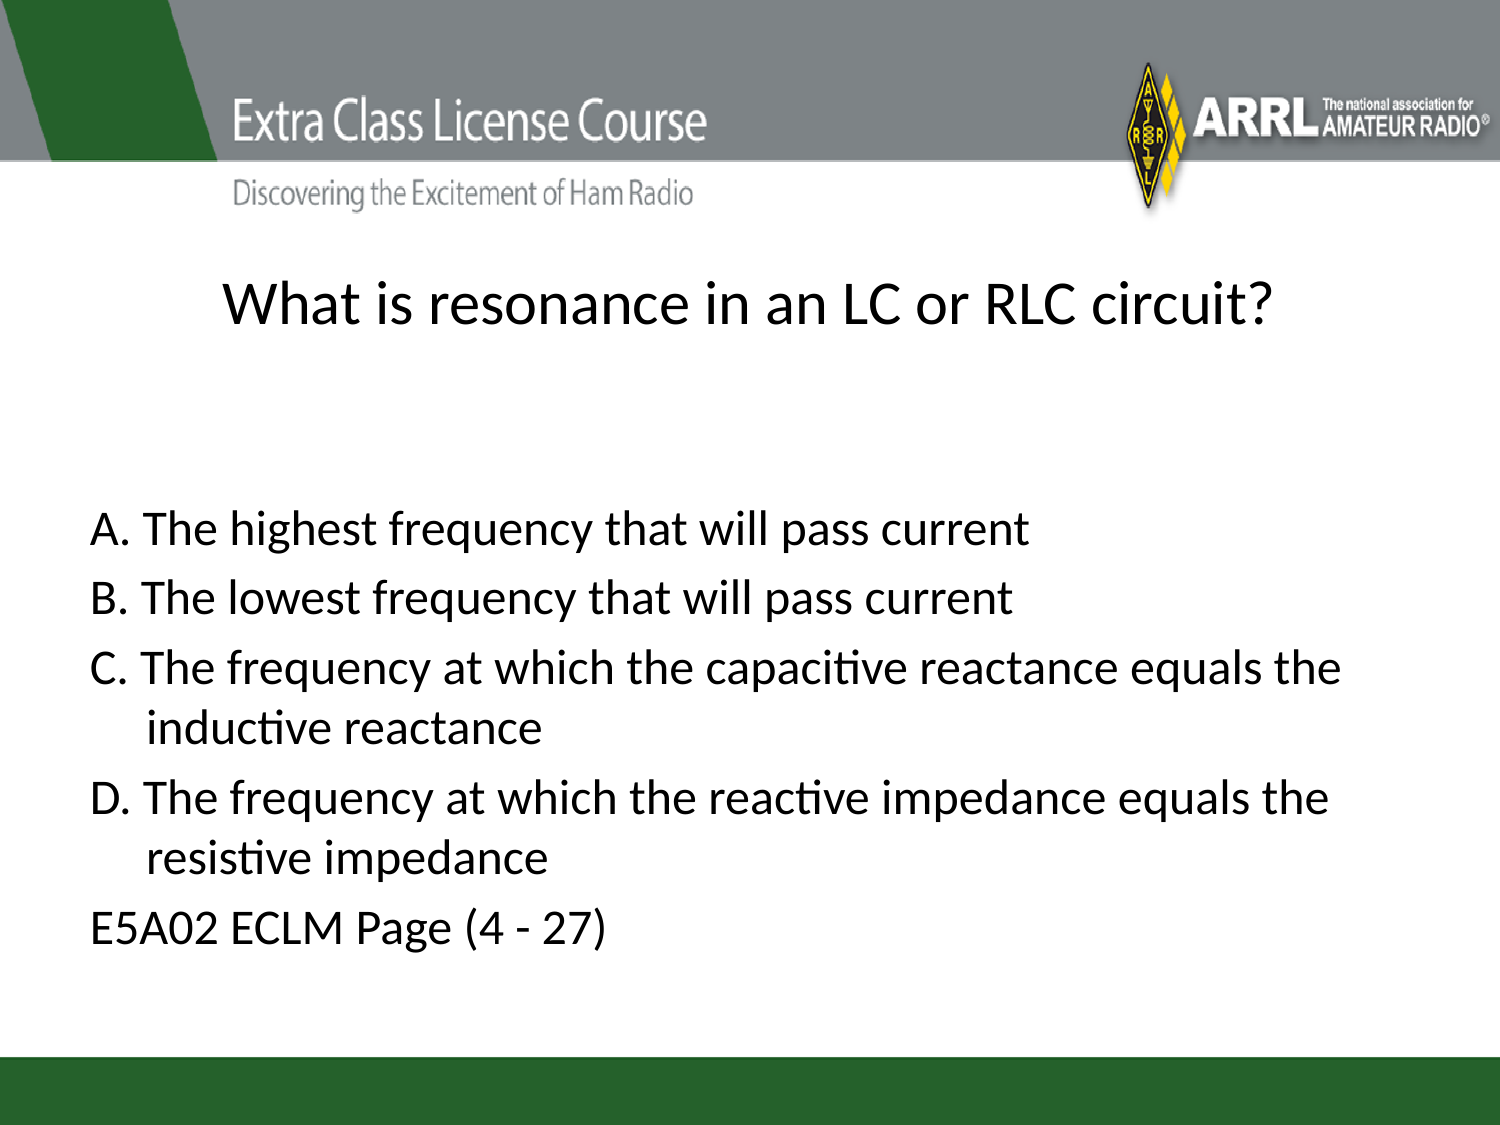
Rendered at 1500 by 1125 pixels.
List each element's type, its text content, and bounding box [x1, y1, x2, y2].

title What is resonance in an LC or RLC circuit? [75, 254, 1425, 435]
picture [0, 0, 1500, 1125]
list A. The highest frequency that will pass current B. The lowest frequency that will pass current C. The frequency at which the capacitive reactance equals the inductive reactance D. The frequency at which the reactive impedance equals the resistive impedance E5A02 ECLM Page (4 - 27) [75, 487, 1425, 1005]
